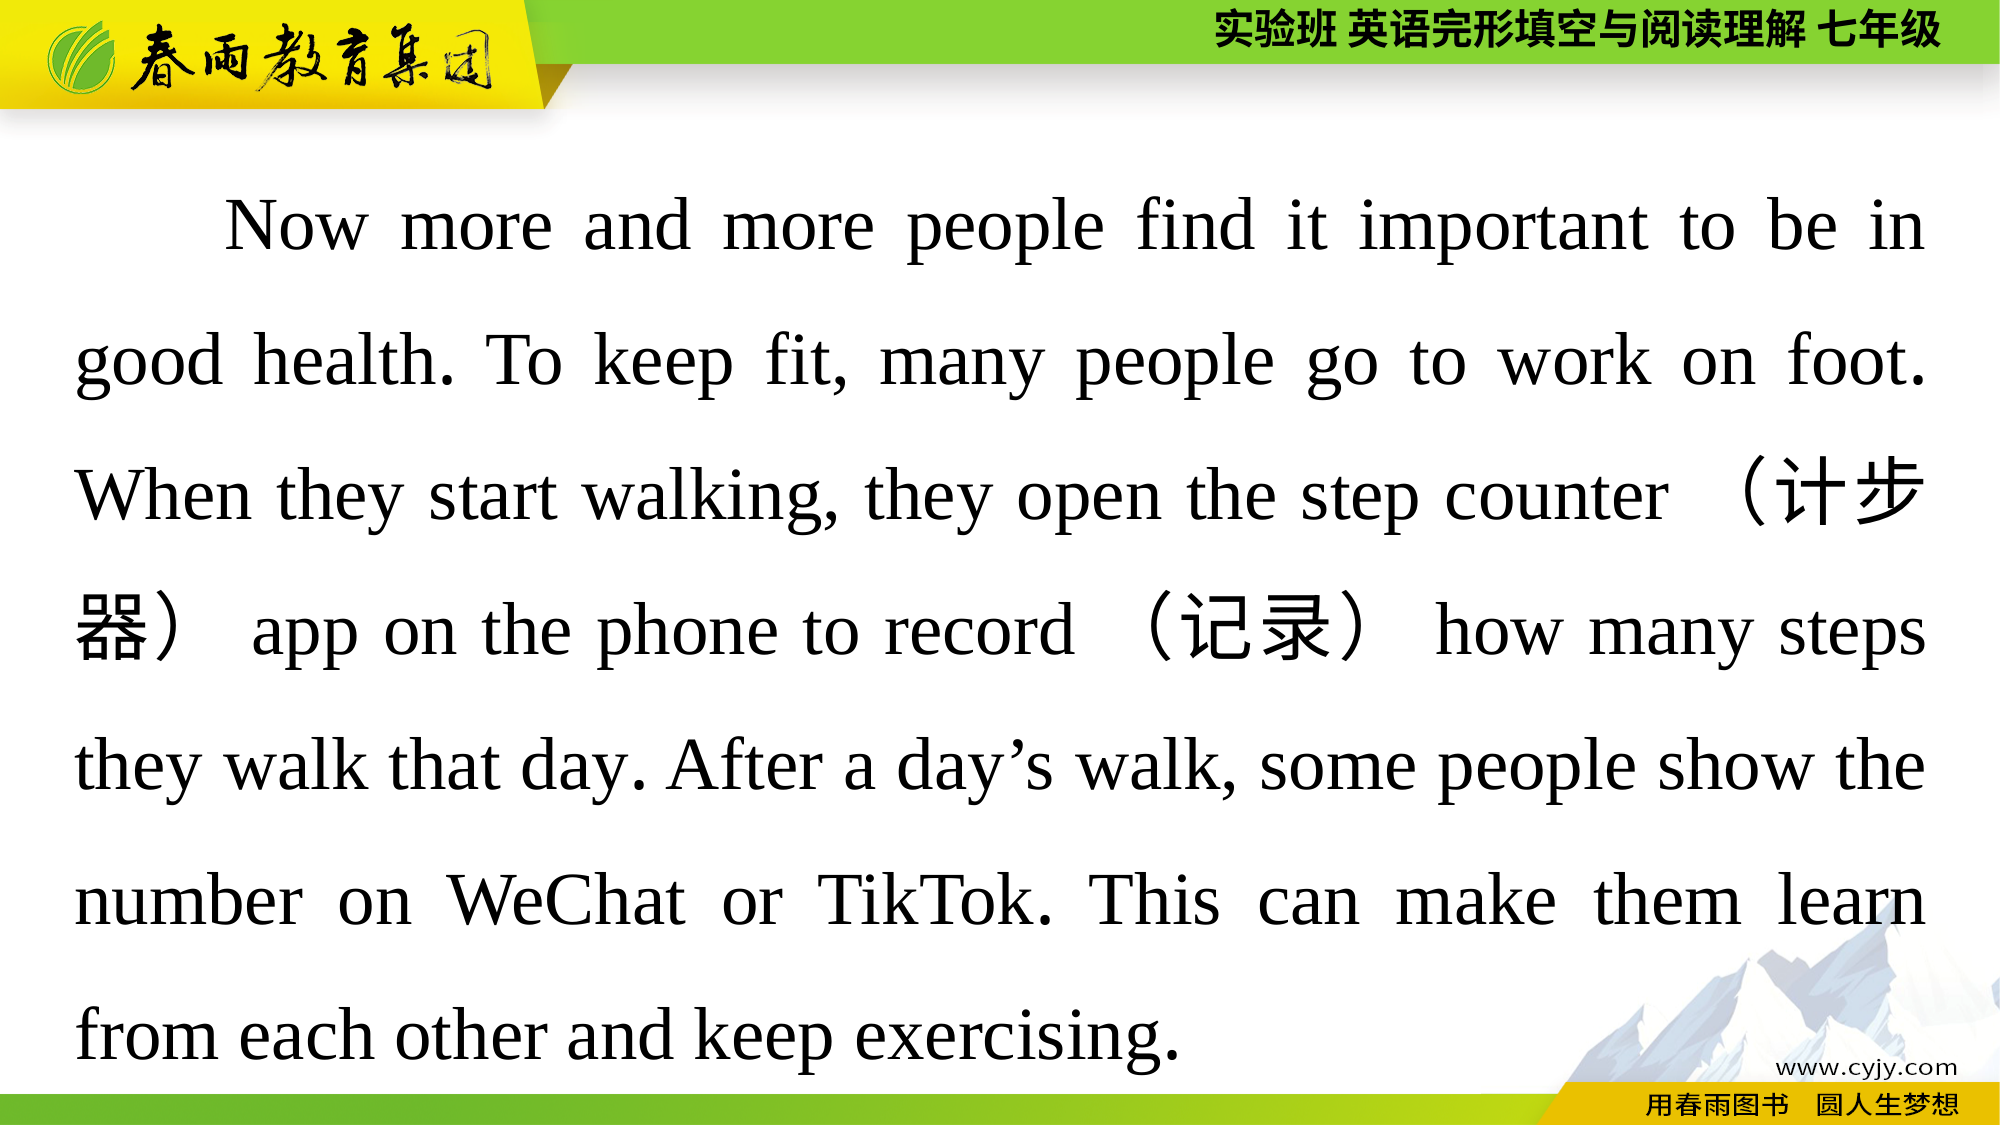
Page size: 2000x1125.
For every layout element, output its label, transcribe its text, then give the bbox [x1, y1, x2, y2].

picture [0, 0, 2000, 1125]
list Now more and more people find it important to be in good health. To keep fit, many people go to work on foot. When they start walking, they open the step counter（计步器）app on the phone to record（记录）how many steps they walk that day. After a day’s walk, some people show the number on WeChat or TikTok. This can make them learn from each other and keep exercising. [59, 122, 1944, 1075]
